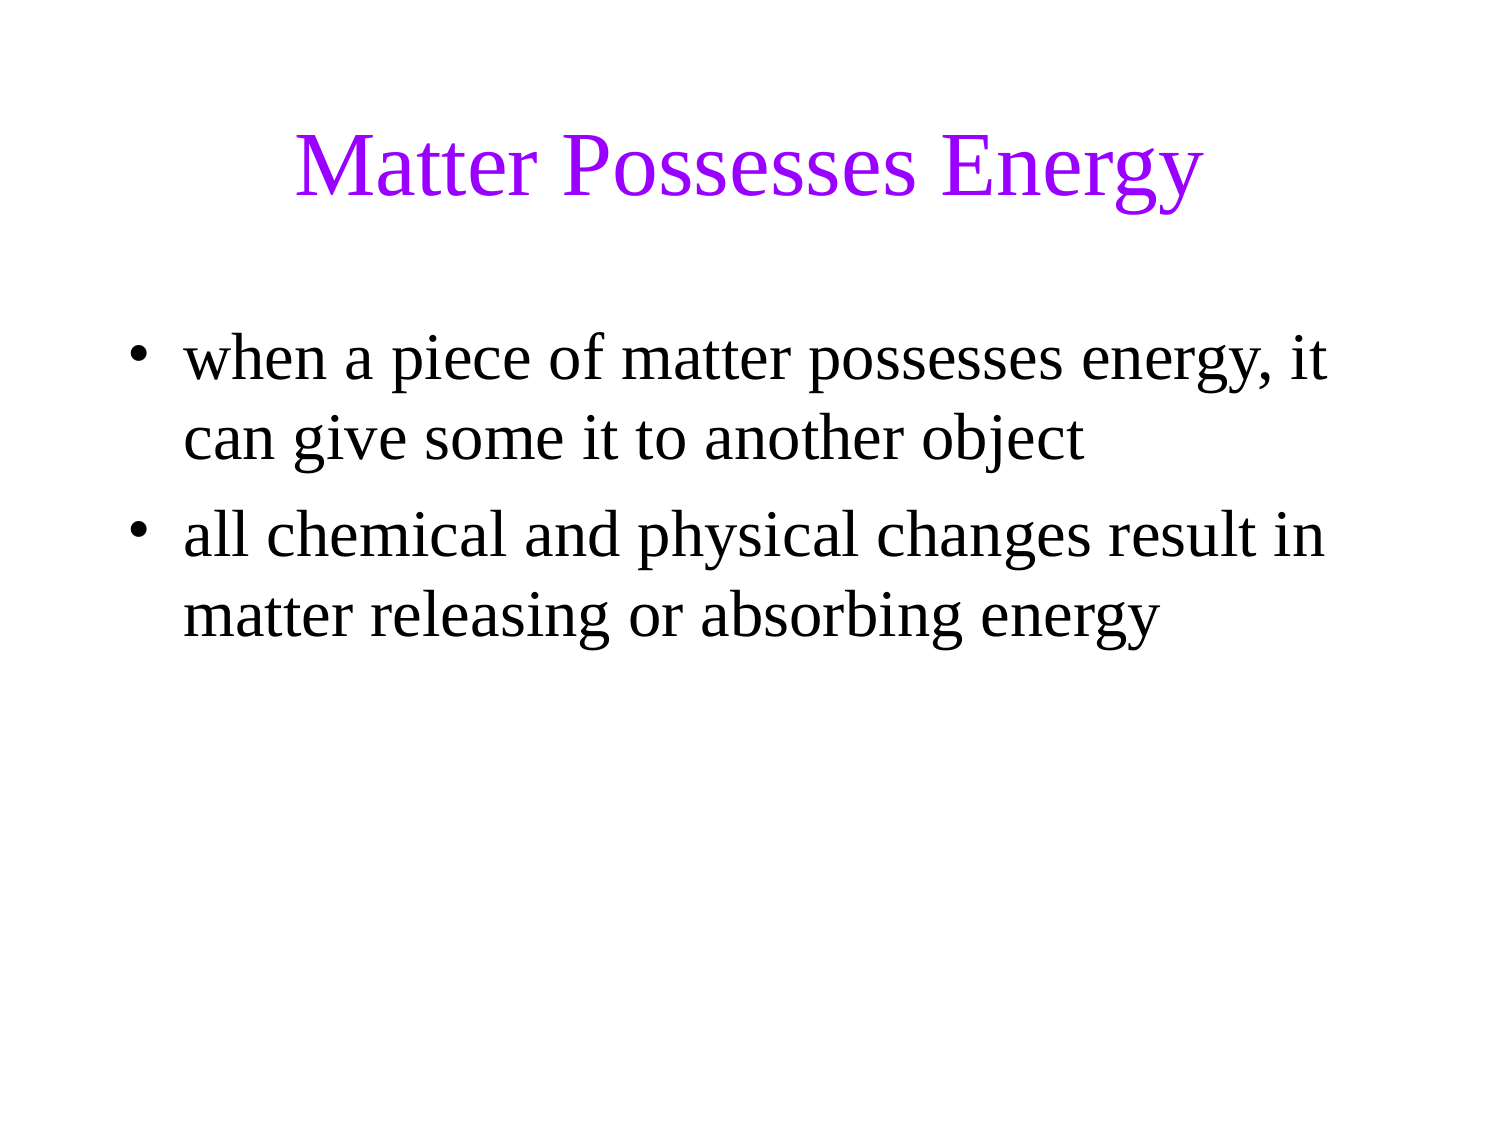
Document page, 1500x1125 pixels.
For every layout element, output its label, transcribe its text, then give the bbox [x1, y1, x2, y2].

text_box when a piece of matter possesses energy, it can give some it to another object all chemical and physical changes result in matter releasing or absorbing energy [112, 304, 1388, 693]
text_box Matter Possesses Energy [112, 64, 1388, 252]
